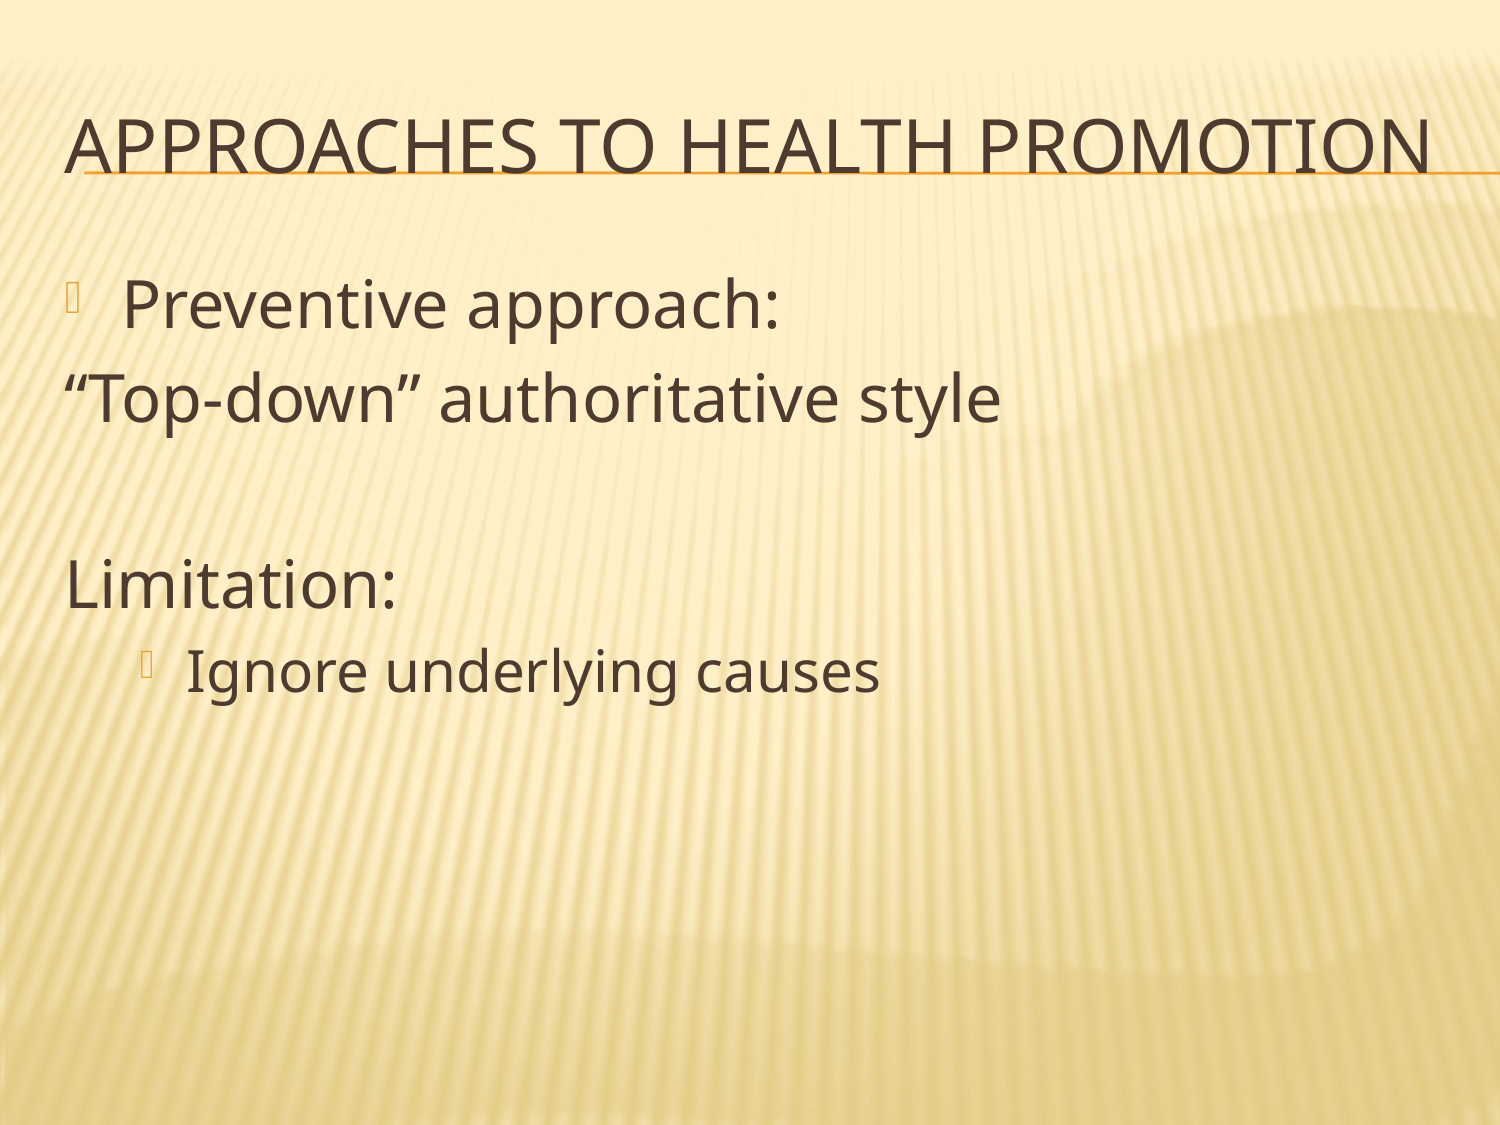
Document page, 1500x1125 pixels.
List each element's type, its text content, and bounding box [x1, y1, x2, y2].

list Preventive approach: “Top-down” authoritative style Limitation: Ignore underlying causes [50, 254, 1475, 998]
title Approaches to Health Promotion [50, 75, 1475, 213]
